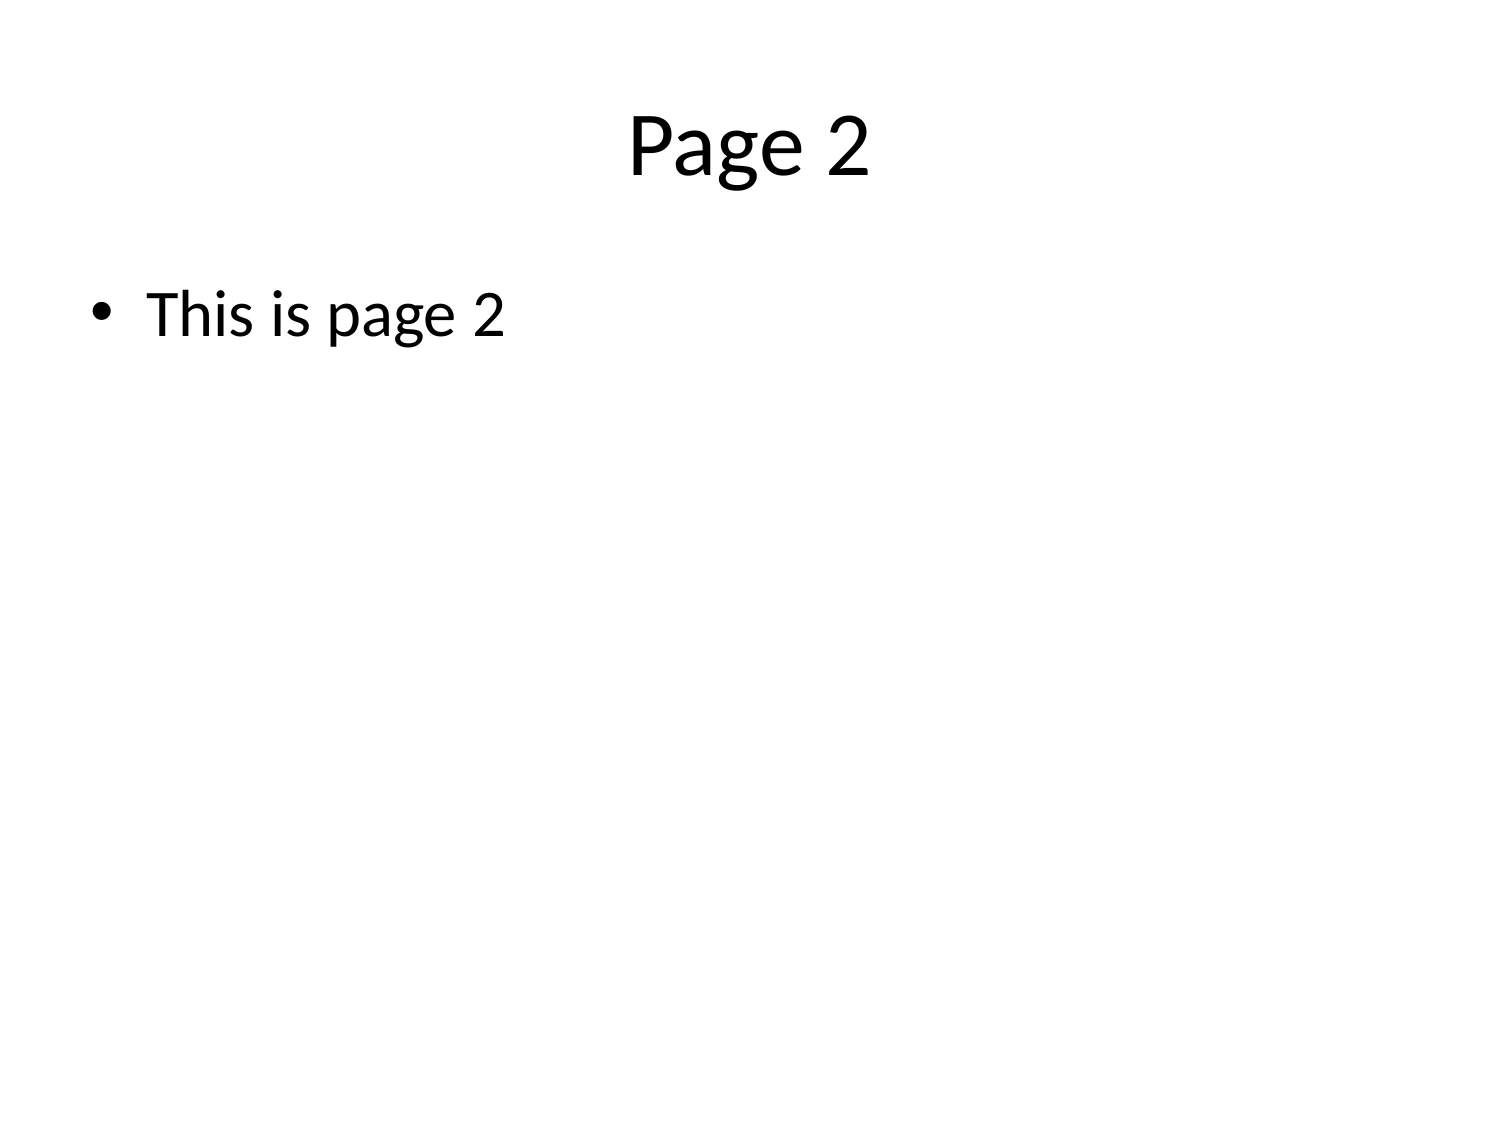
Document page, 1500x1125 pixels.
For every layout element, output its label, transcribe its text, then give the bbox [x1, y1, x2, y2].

title Page 2 [75, 45, 1425, 233]
list This is page 2 [75, 262, 1425, 1005]
